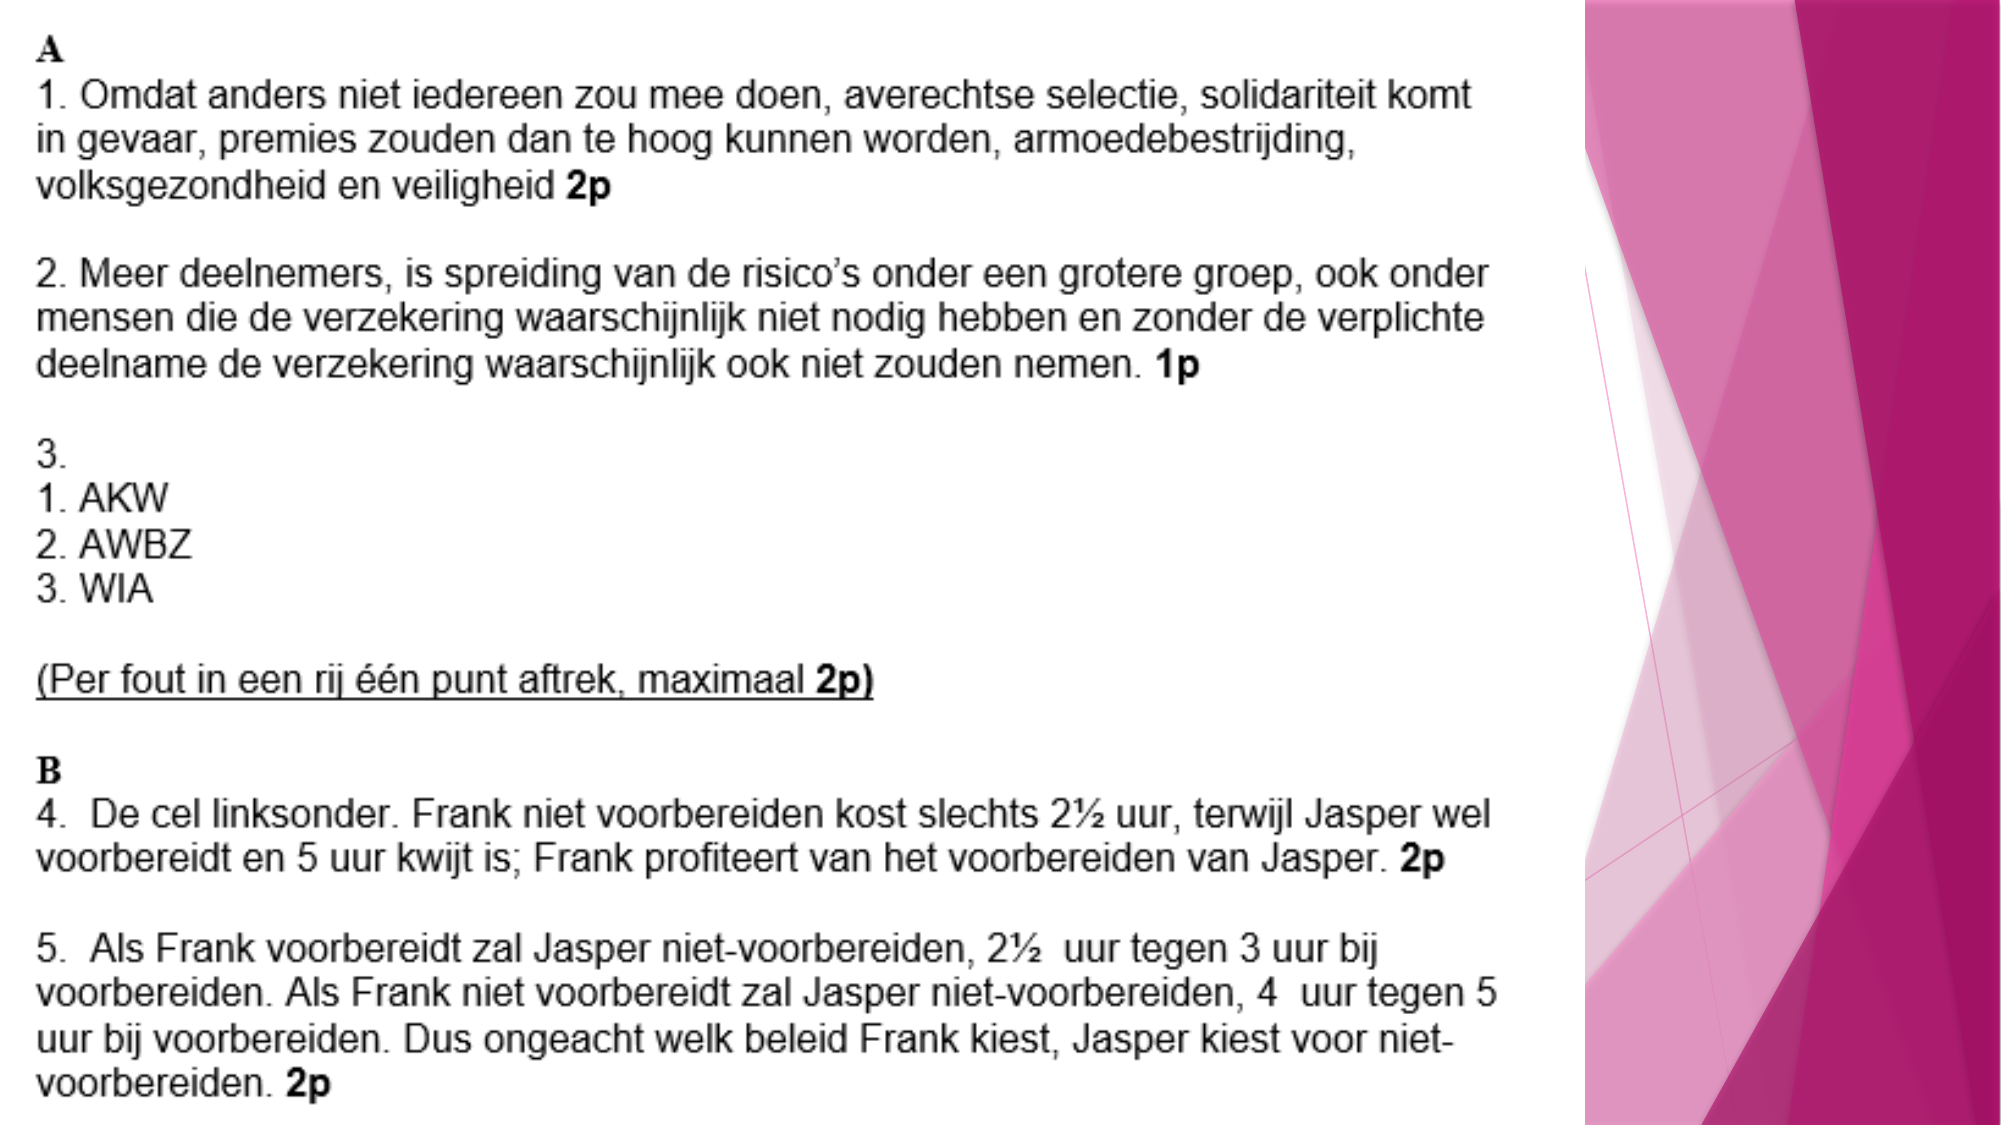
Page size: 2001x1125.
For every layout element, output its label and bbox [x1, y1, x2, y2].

picture [0, 0, 1586, 1125]
